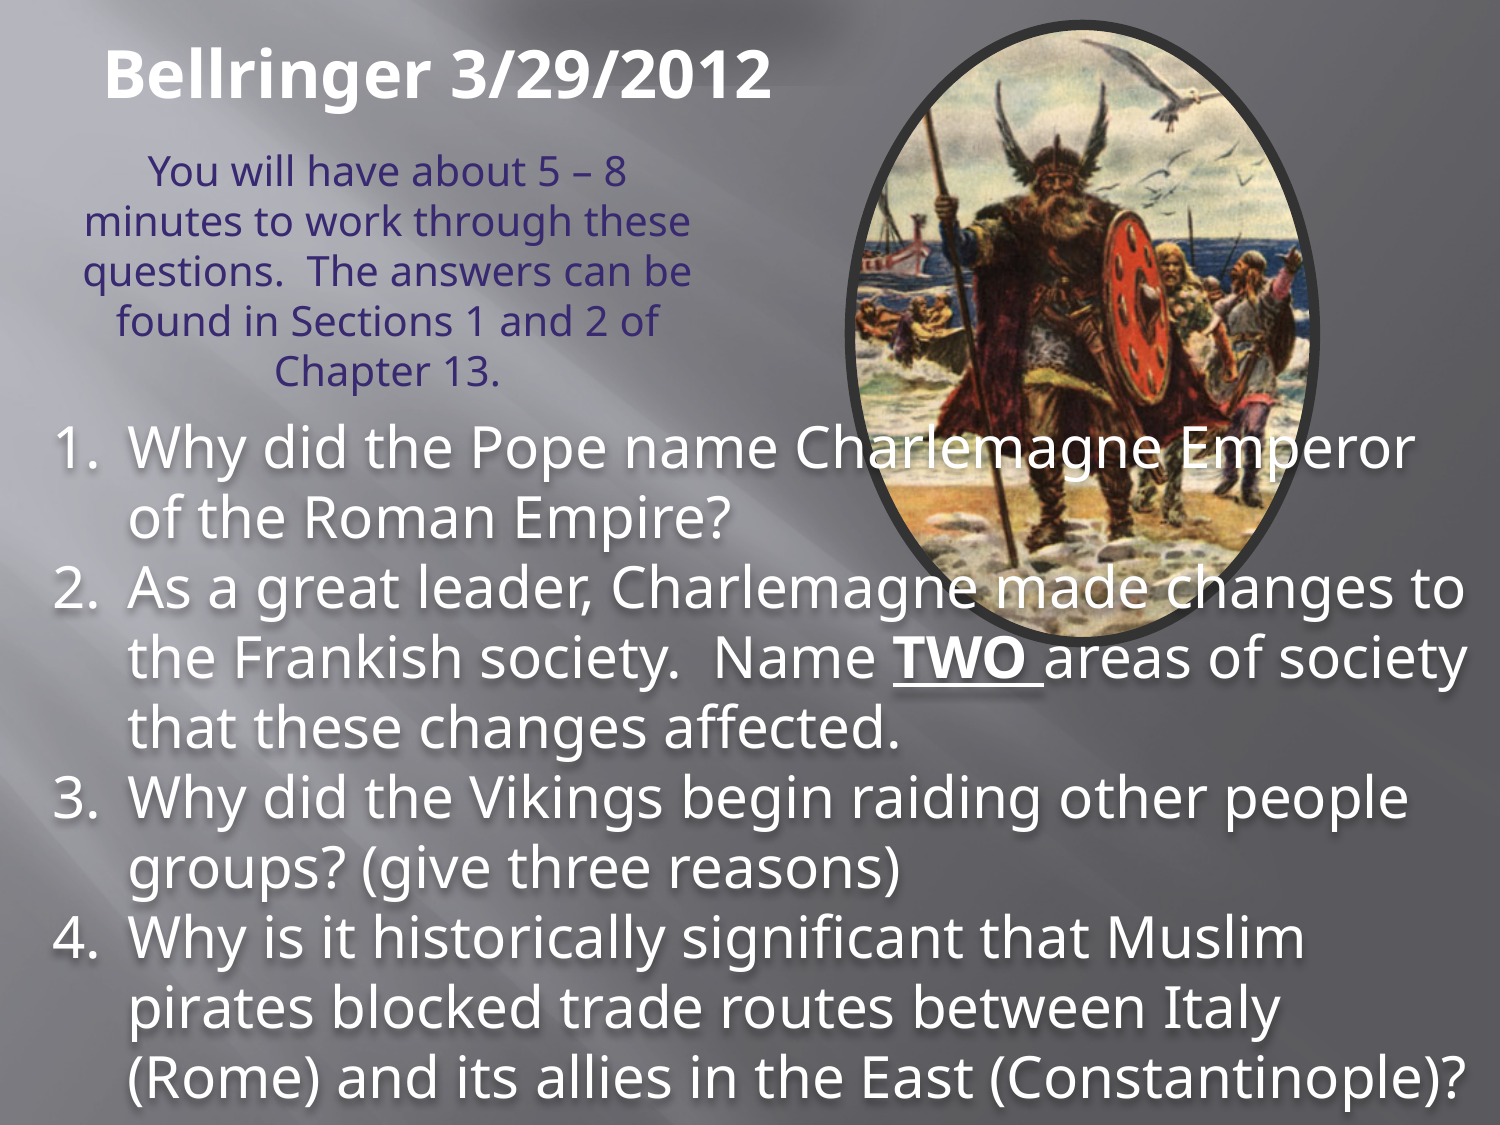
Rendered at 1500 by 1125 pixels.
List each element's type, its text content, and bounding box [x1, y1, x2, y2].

text_box Why did the Pope name Charlemagne Emperor of the Roman Empire? As a great leader, Charlemagne made changes to the Frankish society. Name TWO areas of society that these changes affected. Why did the Vikings begin raiding other people groups? (give three reasons) Why is it historically significant that Muslim pirates blocked trade routes between Italy (Rome) and its allies in the East (Constantinople)? [37, 402, 1500, 1118]
text_box You will have about 5 – 8 minutes to work through these questions. The answers can be found in Sections 1 and 2 of Chapter 13. [62, 137, 713, 403]
picture [849, 24, 1316, 643]
text_box Bellringer 3/29/2012 [37, 24, 838, 120]
